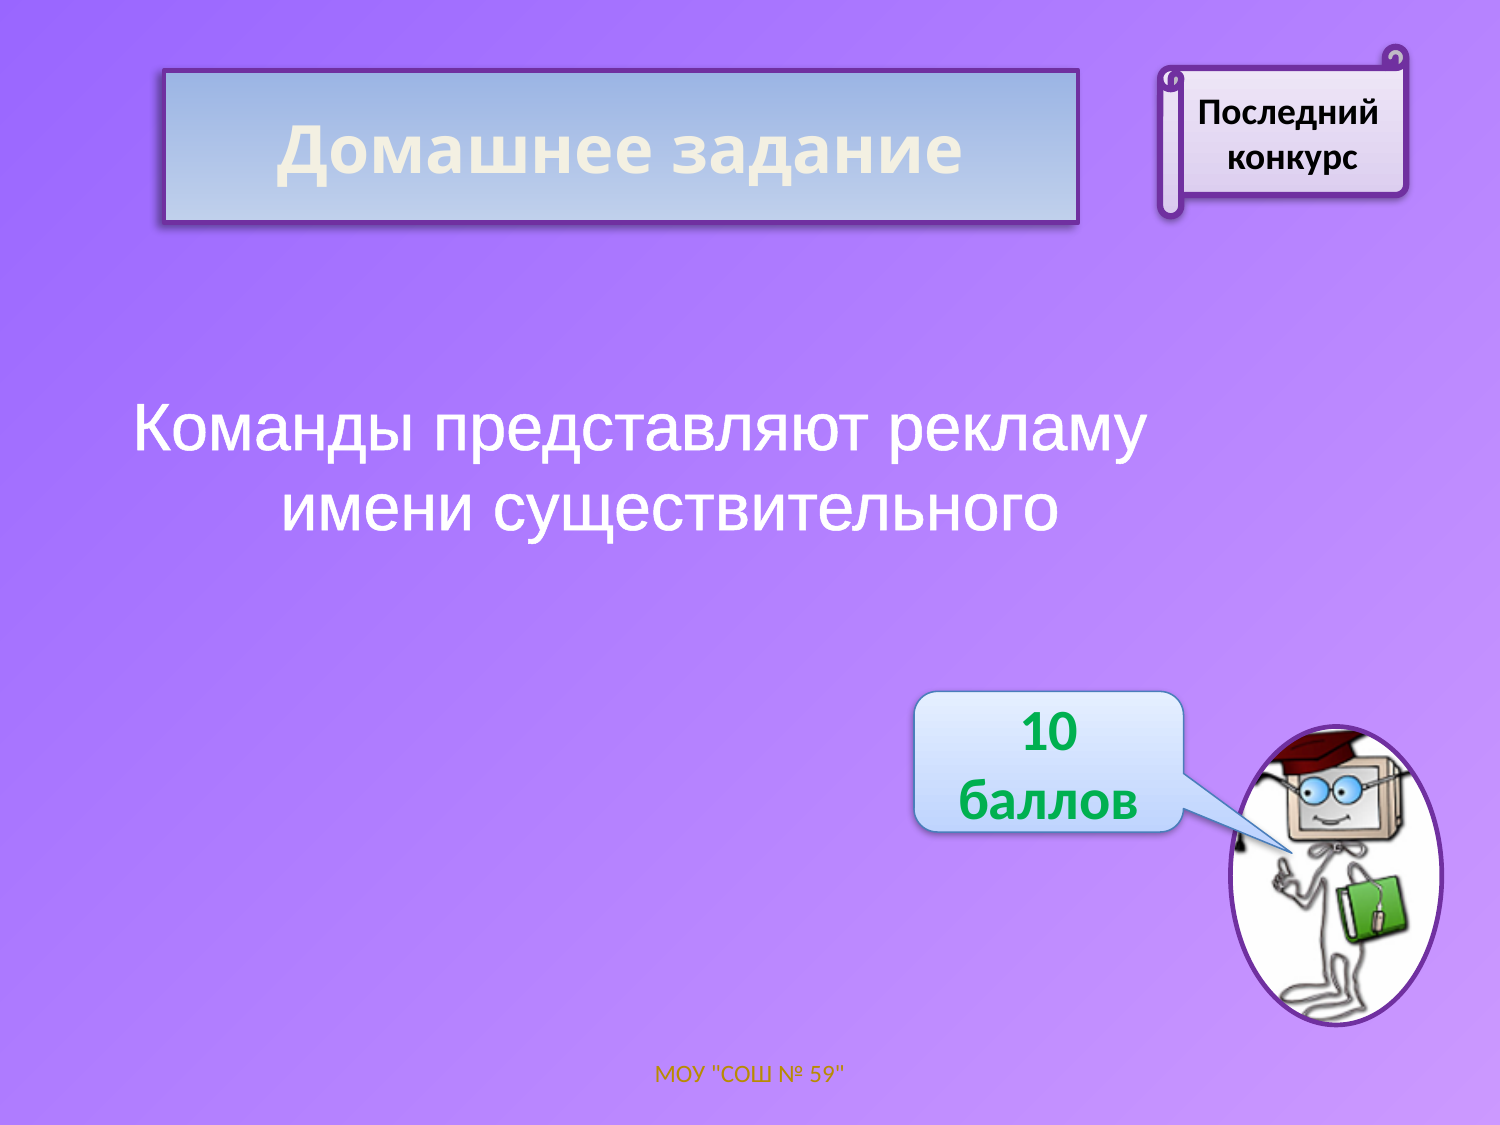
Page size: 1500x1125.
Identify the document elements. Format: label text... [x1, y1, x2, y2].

footer МОУ "СОШ № 59" [512, 1042, 988, 1103]
text_box 10 баллов [913, 790, 1225, 833]
picture [1230, 726, 1443, 1026]
title Домашнее задание [164, 70, 1079, 137]
list Команды представляют рекламу имени существительного [117, 137, 1254, 790]
text_box Последний конкурс [1159, 46, 1407, 196]
